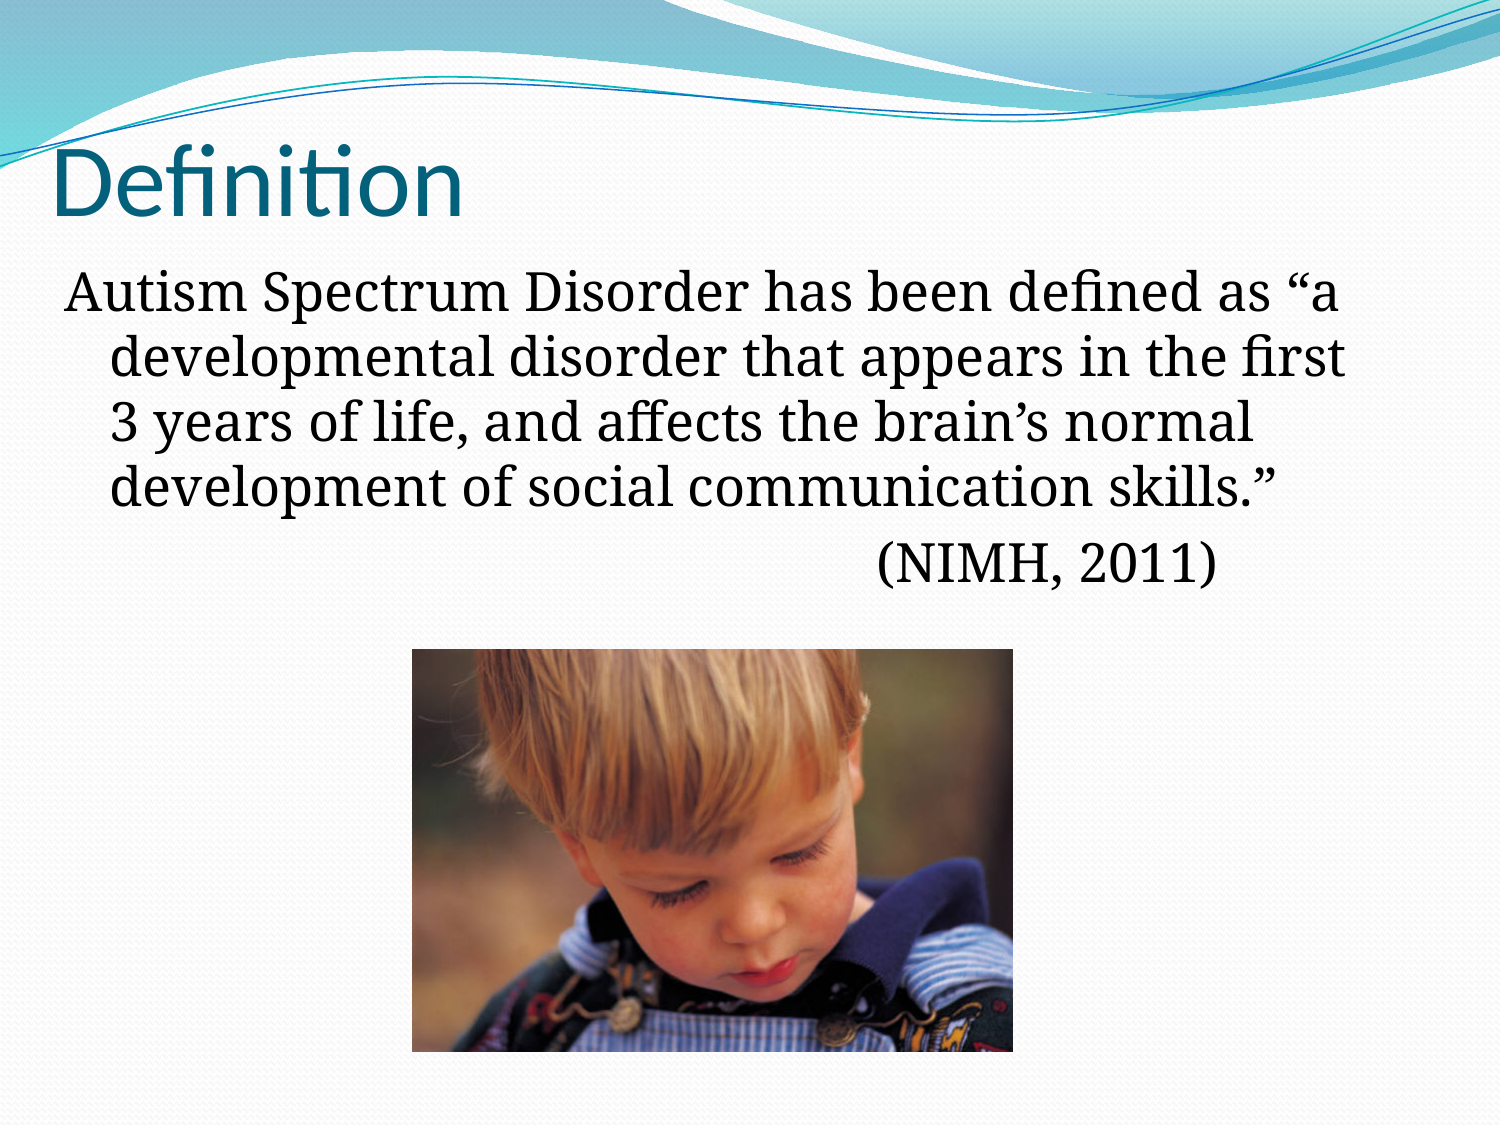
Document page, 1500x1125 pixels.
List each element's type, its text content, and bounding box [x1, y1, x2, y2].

title Definition [50, 87, 1400, 238]
picture [412, 649, 1013, 1053]
list Autism Spectrum Disorder has been defined as “a developmental disorder that appears in the first 3 years of life, and affects the brain’s normal development of social communication skills.” (NIMH, 2011) [50, 249, 1400, 625]
